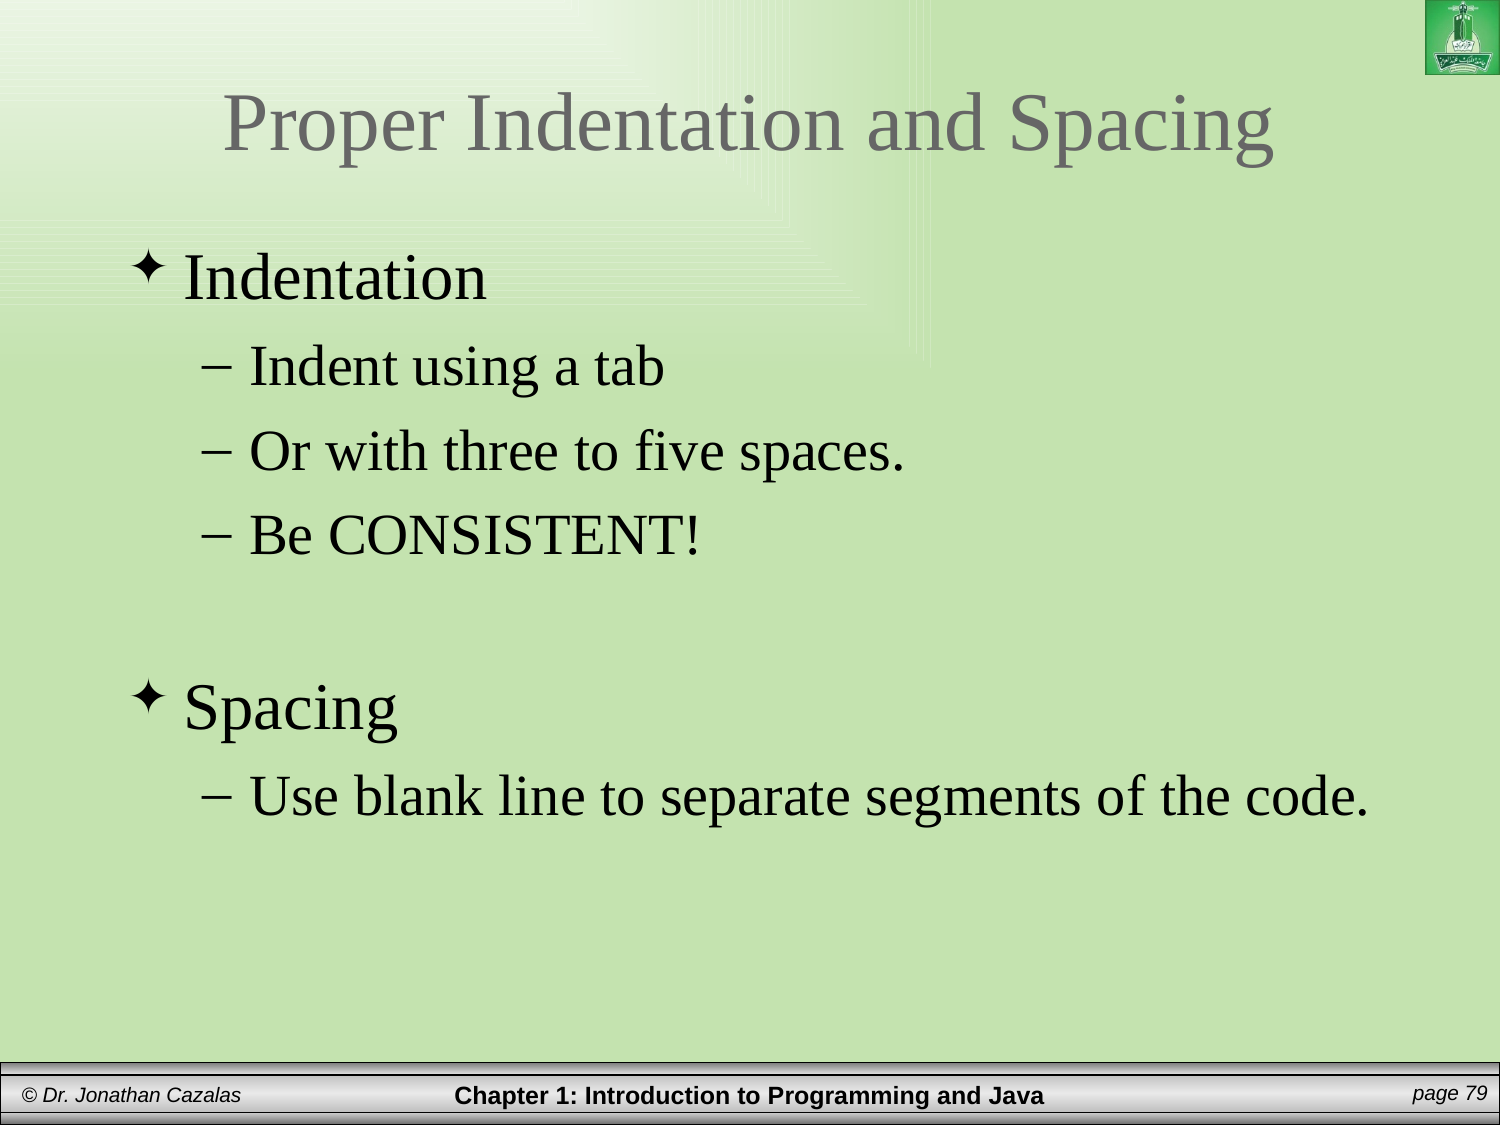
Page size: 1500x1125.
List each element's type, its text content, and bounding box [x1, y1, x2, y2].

text_box Indentation Indent using a tab Or with three to five spaces. Be CONSISTENT! Spacing Use blank line to separate segments of the code. [112, 224, 1413, 900]
text_box Proper Indentation and Spacing [112, 0, 1388, 224]
picture [1425, 0, 1500, 75]
